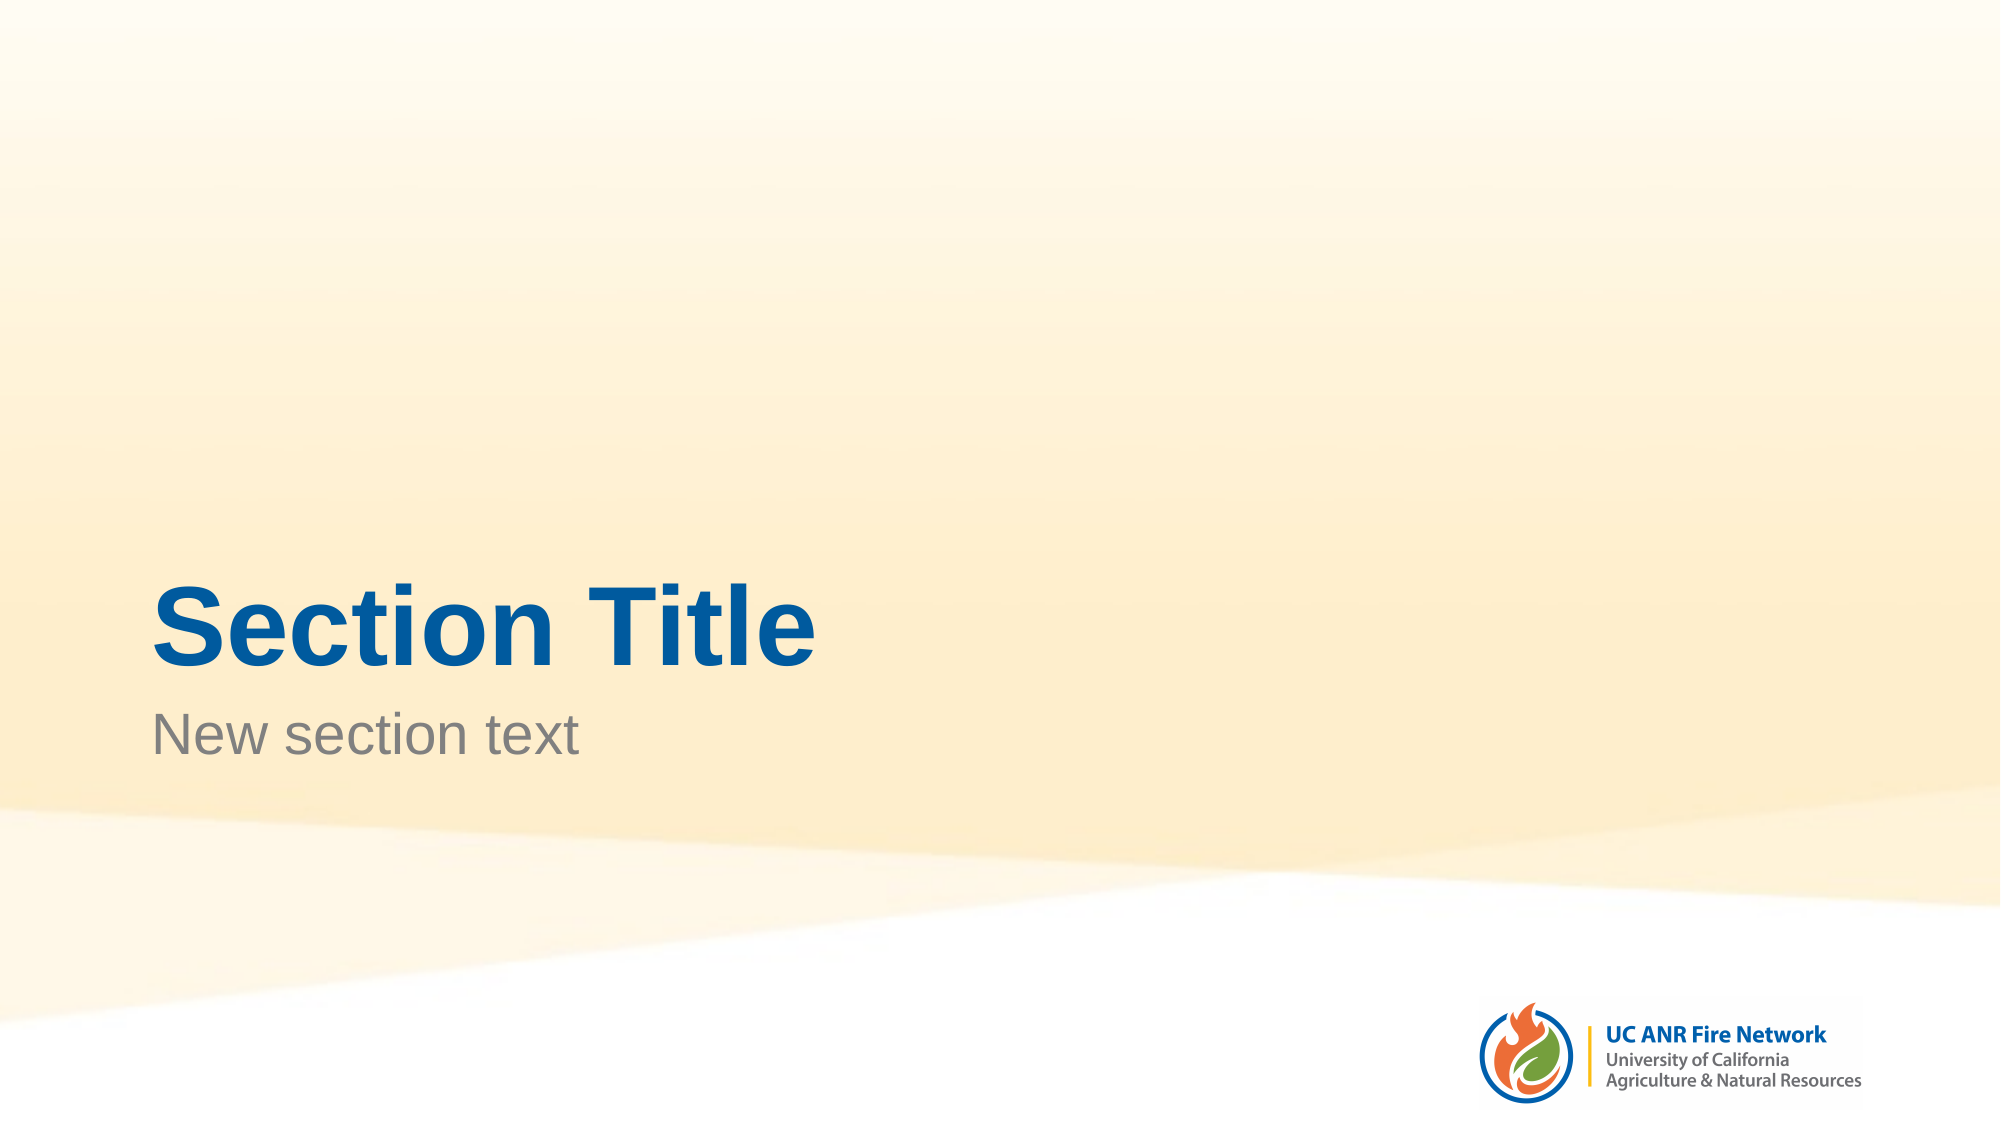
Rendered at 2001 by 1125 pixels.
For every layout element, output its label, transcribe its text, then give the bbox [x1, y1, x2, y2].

picture [0, 0, 2001, 1110]
list New section text [136, 697, 1862, 944]
title Section Title [136, 229, 1862, 697]
